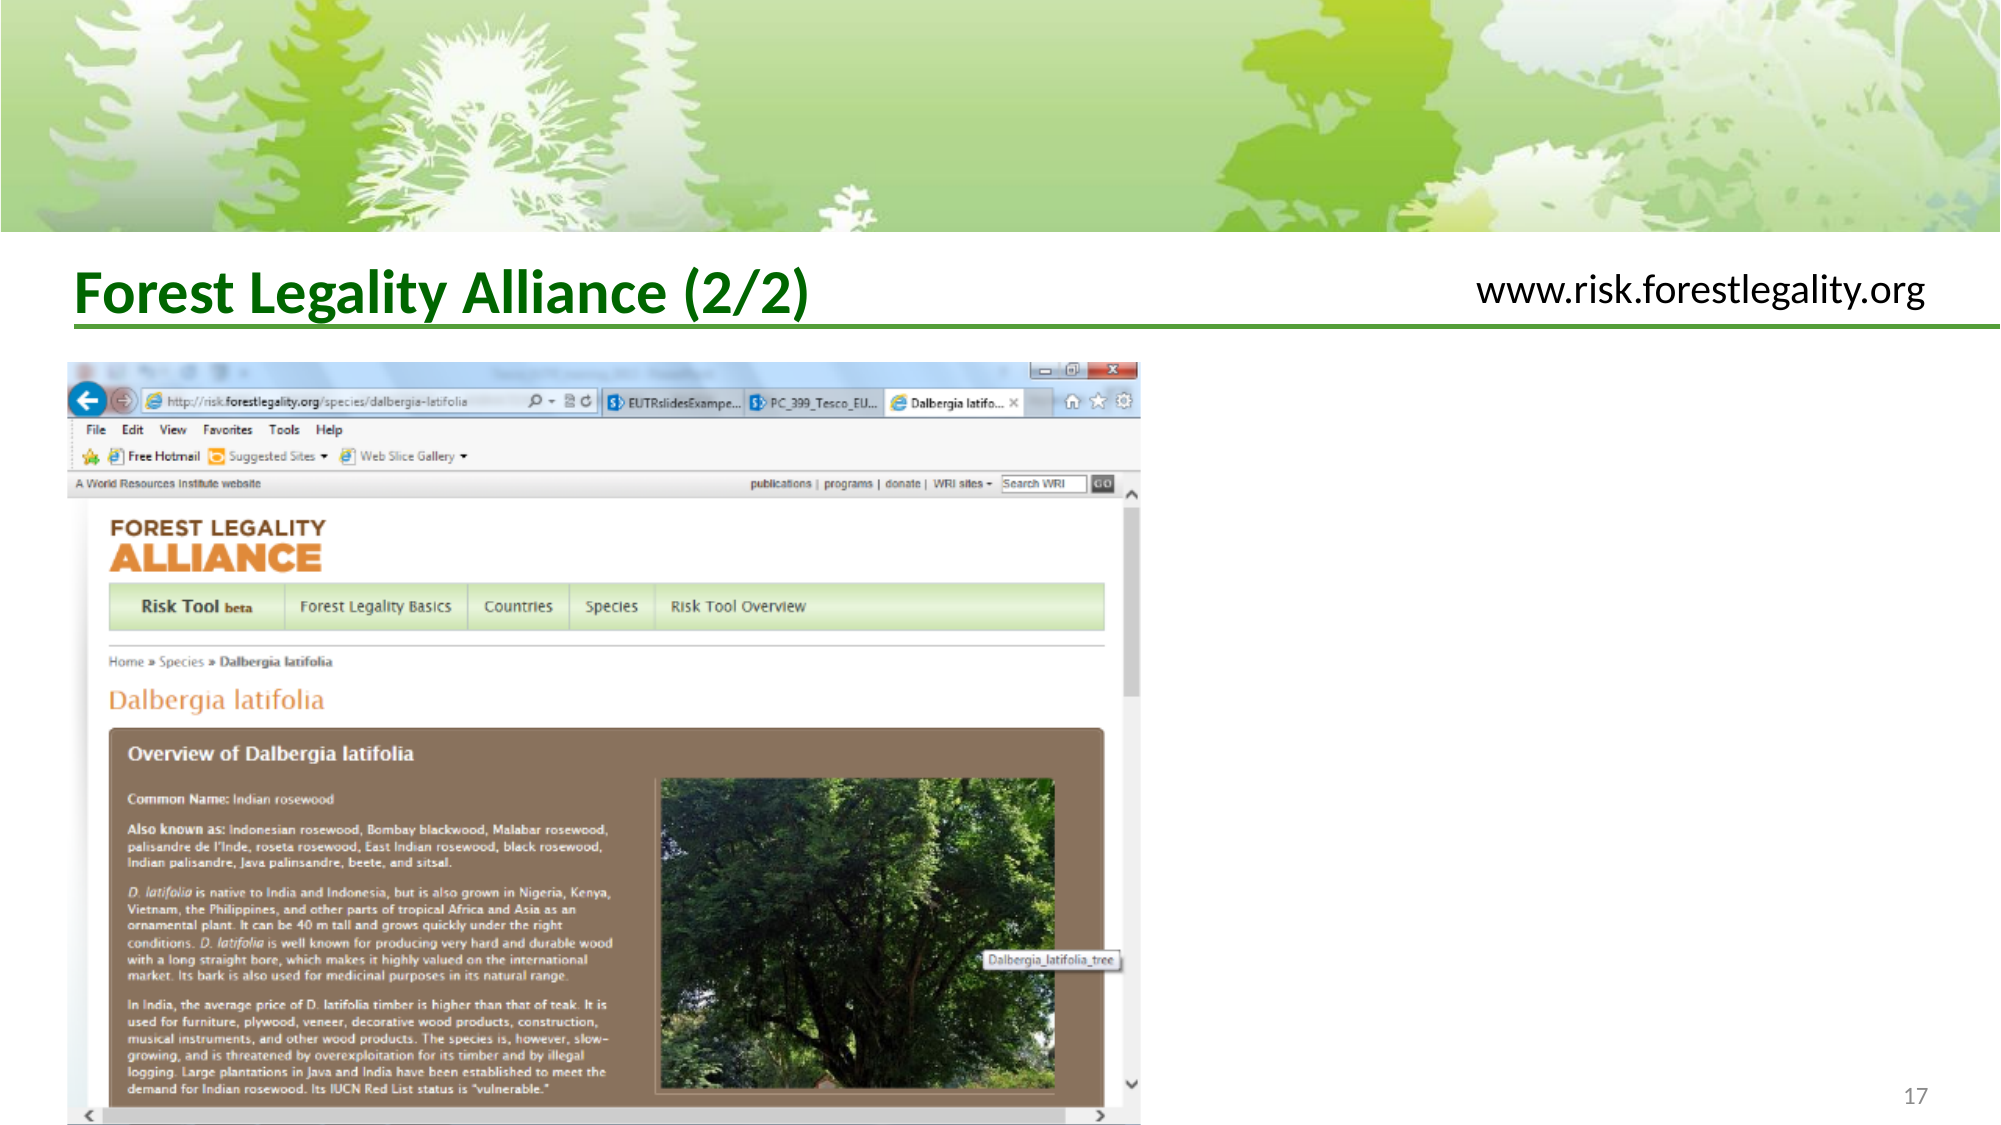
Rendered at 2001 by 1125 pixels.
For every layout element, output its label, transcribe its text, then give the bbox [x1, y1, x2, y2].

title Forest Legality Alliance (2/2) [59, 199, 1410, 387]
picture [0, 0, 2000, 232]
slide_number 17 [1493, 1065, 1944, 1125]
text_box www.risk.forestlegality.org [1461, 253, 2000, 319]
picture [67, 361, 1141, 1125]
